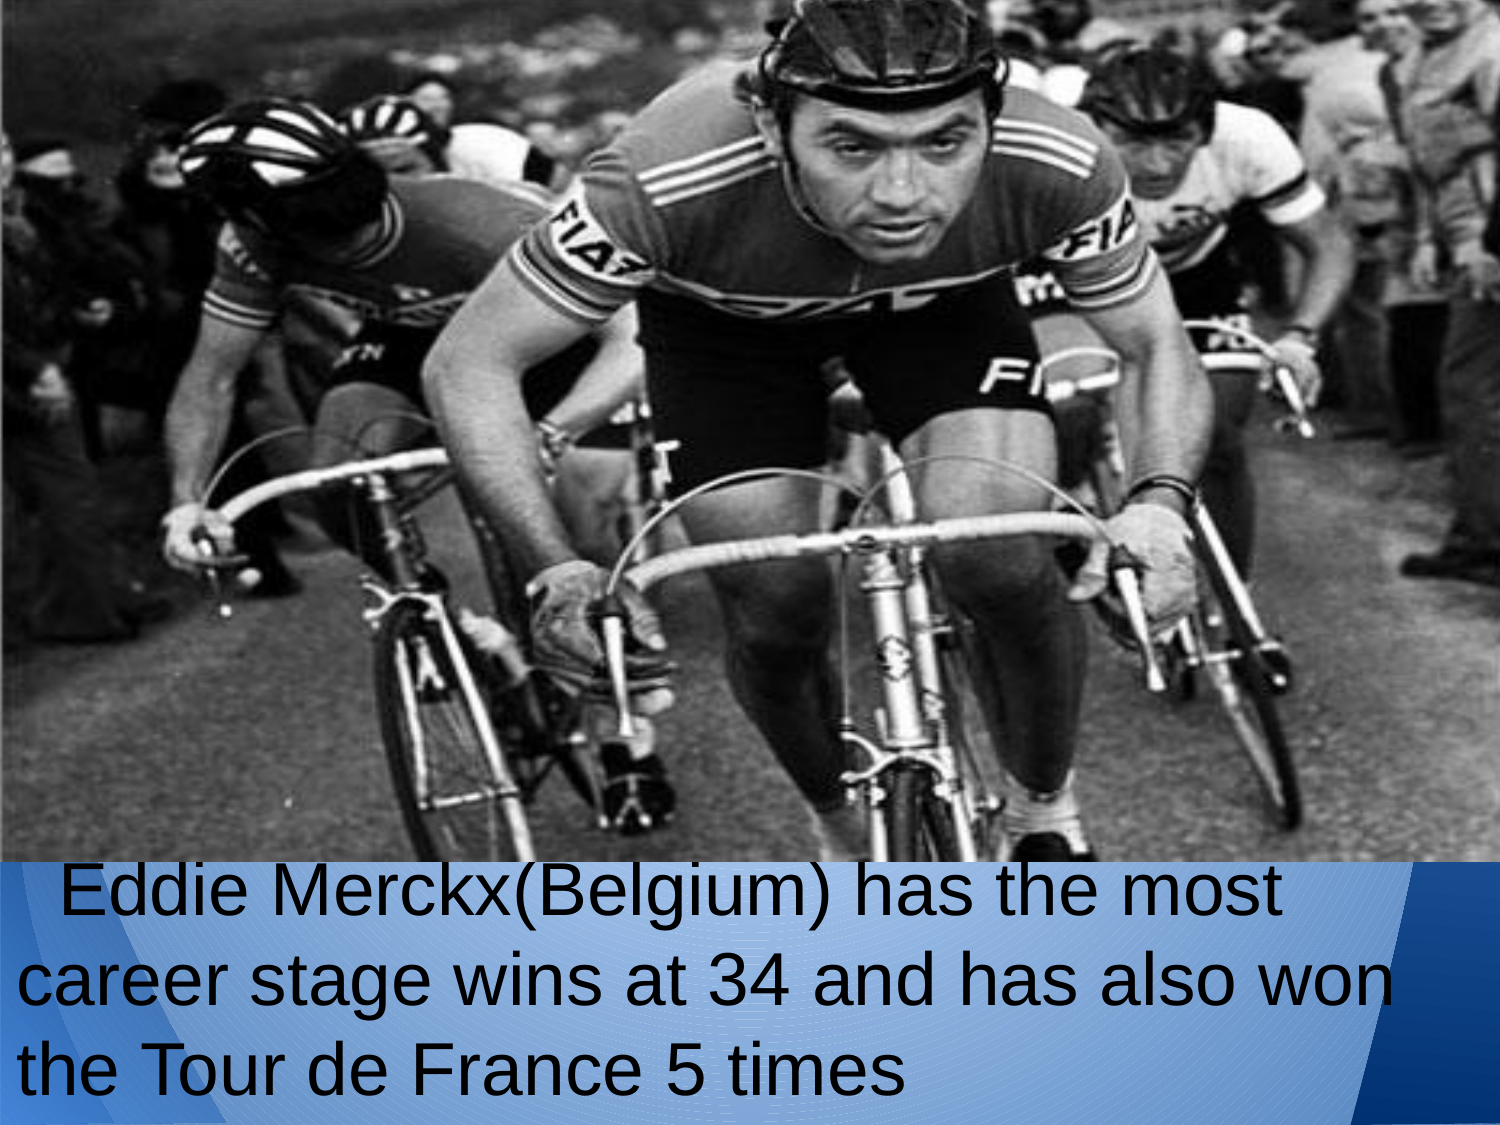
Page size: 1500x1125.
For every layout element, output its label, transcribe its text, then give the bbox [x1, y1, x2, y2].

title Eddie Merckx(Belgium) has the most career stage wins at 34 and has also won the Tour de France 5 times [1, 868, 1499, 1125]
text_box [0, 0, 1500, 862]
